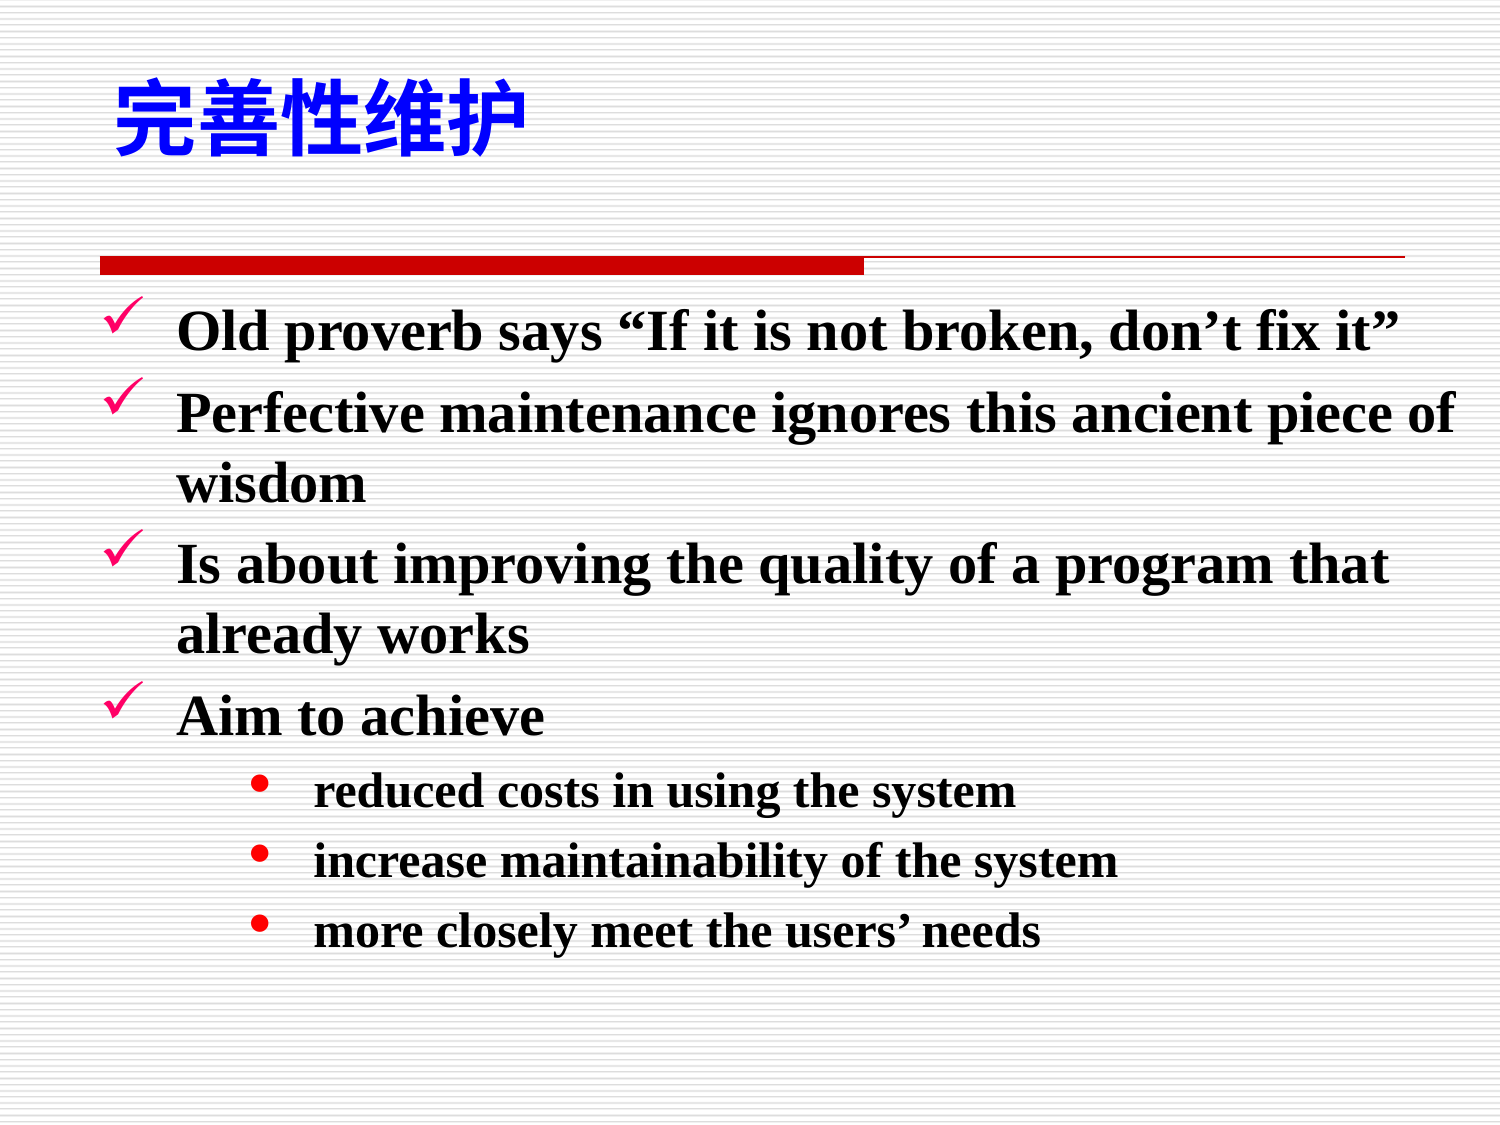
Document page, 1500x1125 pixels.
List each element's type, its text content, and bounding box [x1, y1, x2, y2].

text_box 完善性维护 [99, 60, 1275, 173]
text_box Old proverb says “If it is not broken, don’t fix it” Perfective maintenance ignores this ancient piece of wisdom Is about improving the quality of a program that already works Aim to achieve reduced costs in using the system increase maintainability of the system more closely meet the users’ needs [84, 284, 1500, 1125]
picture [0, 0, 1500, 1125]
